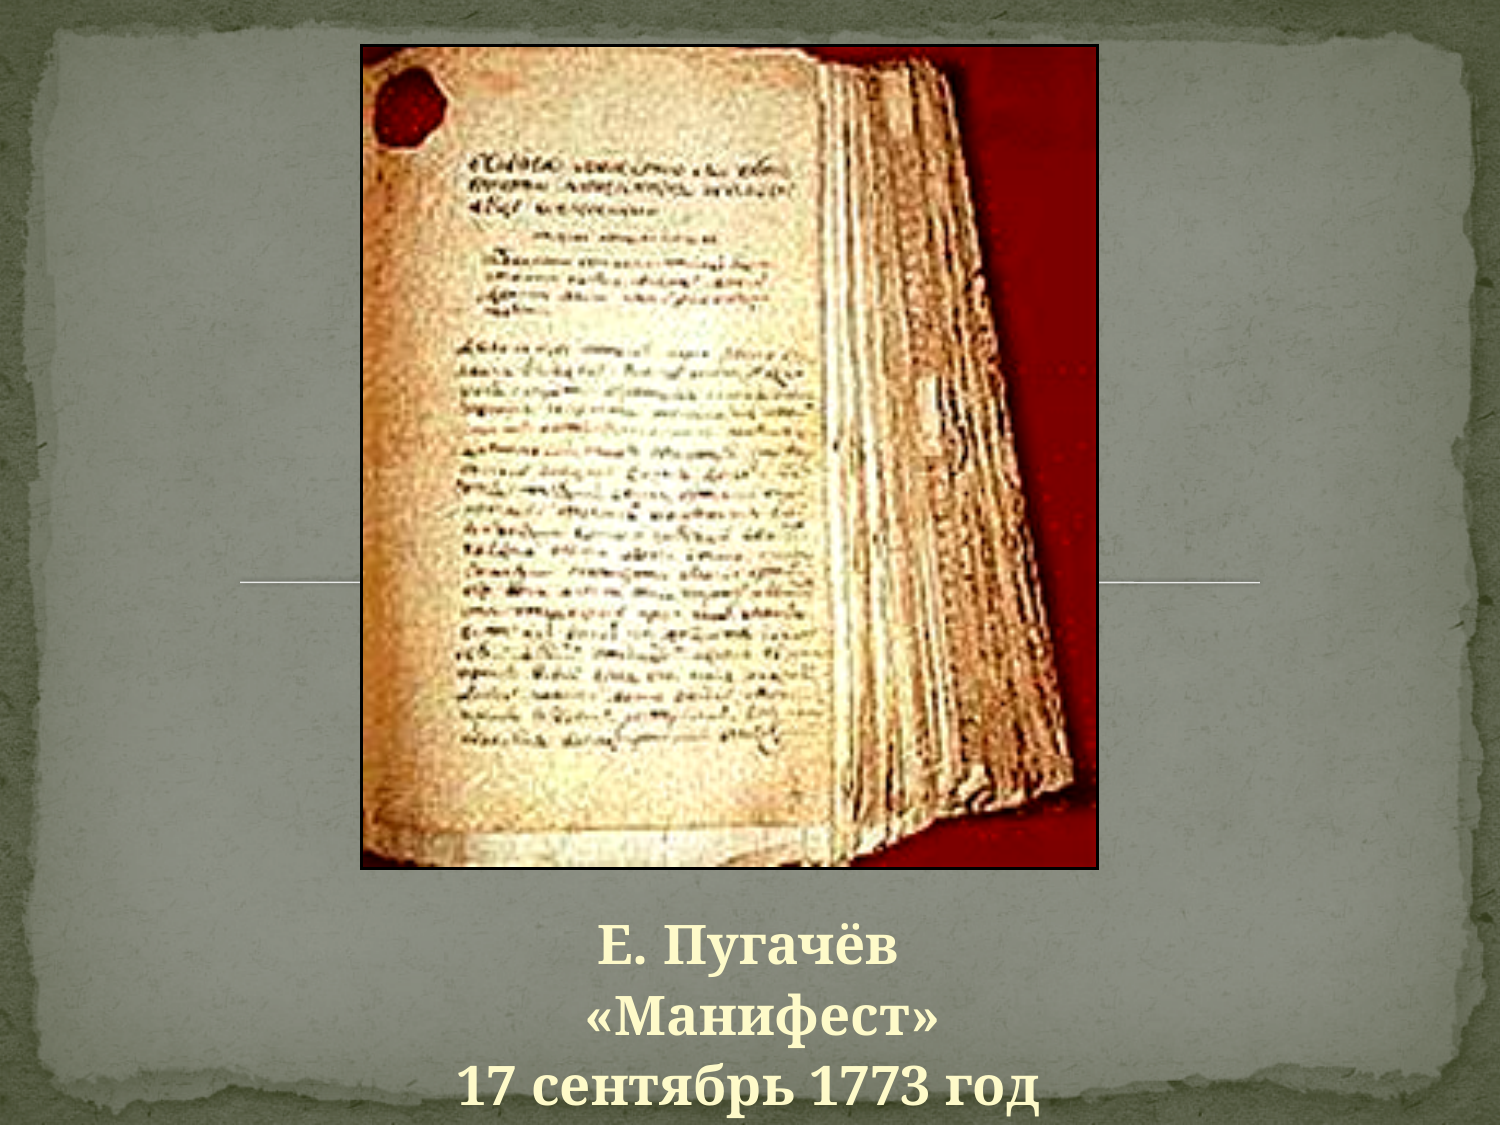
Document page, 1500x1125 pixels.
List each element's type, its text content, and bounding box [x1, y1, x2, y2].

picture [363, 46, 1098, 869]
text_box Е. Пугачёв «Манифест» 17 сентябрь 1773 год [210, 902, 1278, 1125]
